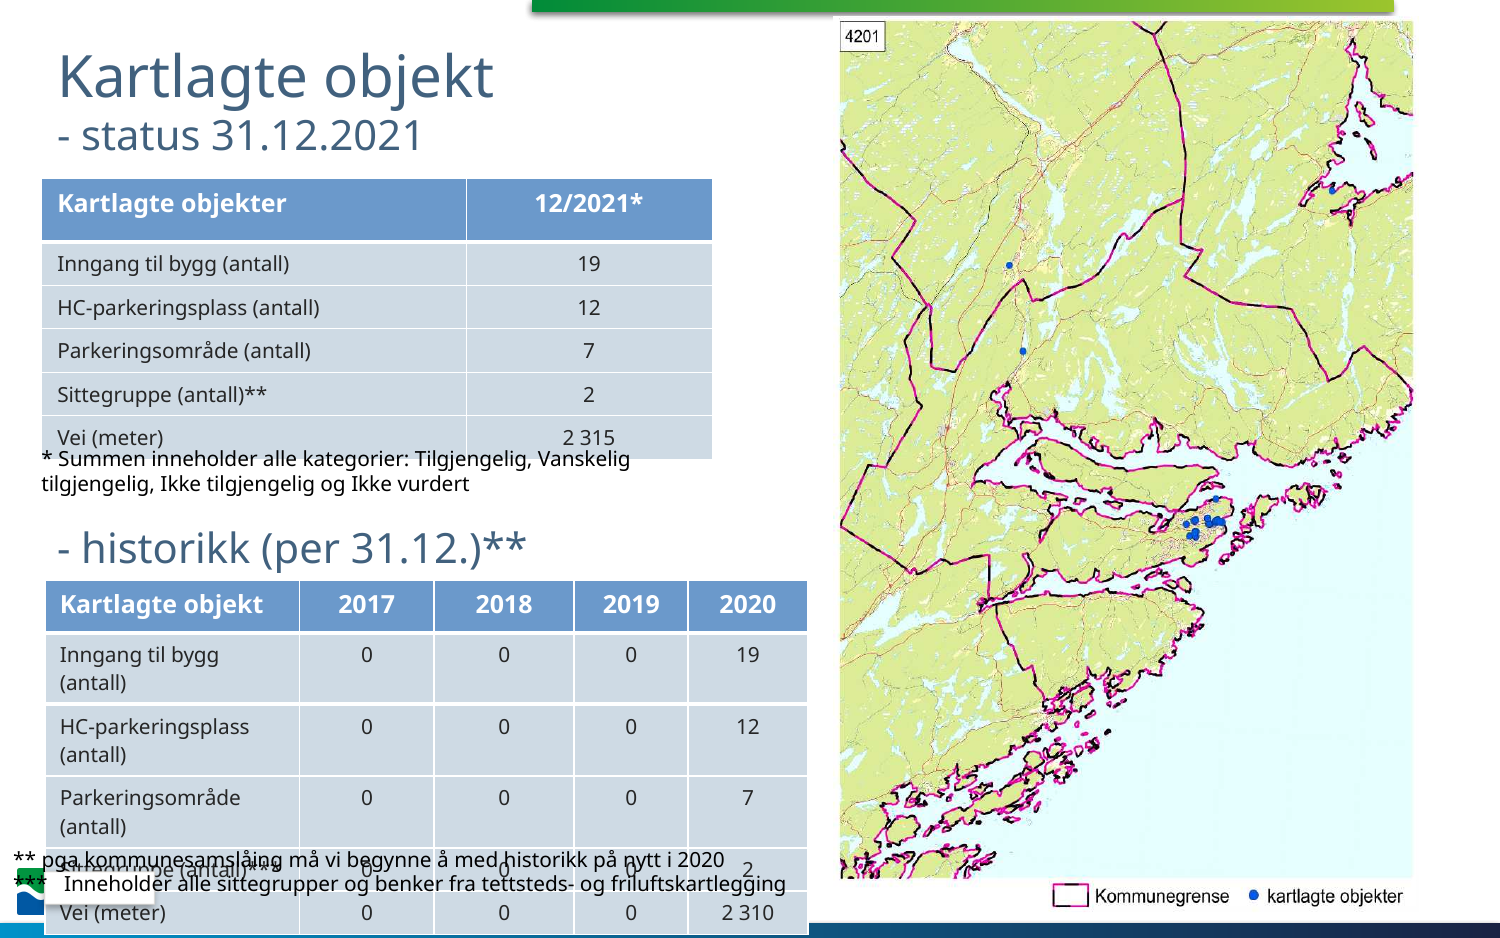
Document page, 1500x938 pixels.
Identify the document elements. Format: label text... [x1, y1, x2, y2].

table_header 2018 [435, 581, 573, 631]
table_cell 19 [689, 635, 807, 702]
table_cell 19 [467, 244, 712, 285]
table_cell 12 [689, 706, 807, 775]
table_cell 0 [575, 706, 687, 775]
table_cell 0 [300, 635, 433, 702]
table_cell 7 [467, 329, 712, 372]
table_cell Sittegruppe (antall)** [42, 373, 466, 415]
table_header 2017 [300, 581, 433, 631]
table_header Kartlagte objekt [46, 581, 299, 631]
table_header 2019 [575, 581, 687, 631]
table_cell Inngang til bygg (antall) [42, 244, 466, 285]
table_header 12/2021* [467, 179, 712, 240]
text_box * Summen inneholder alle kategorier: Tilgjengelig, Vanskelig tilgjengelig, Ikke tilgjengelig og Ikke vurdert [26, 438, 711, 504]
table_cell 0 [300, 706, 433, 775]
text_box Kartlagte objekt - status 31.12.2021 [42, 24, 828, 167]
table_cell 2 [467, 373, 712, 415]
table_cell 12 [467, 286, 712, 328]
table_cell 7 [689, 777, 807, 847]
table_cell HC-parkeringsplass (antall) [46, 706, 299, 775]
table_cell 0 [435, 635, 573, 702]
table_cell 0 [435, 706, 573, 775]
table_cell Vei (meter) [42, 416, 466, 438]
table_cell 0 [435, 904, 573, 934]
table_cell 2 315 [467, 416, 712, 459]
table_cell 0 [575, 777, 687, 838]
table_cell Parkeringsområde (antall) [46, 777, 299, 838]
table_cell Parkeringsområde (antall) [42, 329, 466, 372]
table_cell Inngang til bygg (antall) [46, 635, 299, 702]
text_box ** pga kommunesamslåing må vi begynne å med historikk på nytt i 2020 *** Inneholder alle sittegrupper og benker fra tettsteds- og friluftskartlegging [0, 838, 802, 904]
table_cell 0 [575, 635, 687, 702]
table_cell 2 310 [689, 892, 807, 934]
table_cell 0 [300, 904, 433, 934]
table_cell 0 [300, 777, 433, 838]
table_cell HC-parkeringsplass (antall) [42, 286, 466, 328]
picture [833, 16, 1419, 913]
table_cell 2 [802, 849, 807, 890]
table_cell 0 [575, 904, 687, 934]
text_box - historikk (per 31.12.)** [42, 496, 828, 580]
table_header 2020 [689, 581, 807, 631]
table_header Kartlagte objekter [42, 179, 466, 240]
table_cell 0 [435, 777, 573, 838]
table_cell Vei (meter) [46, 904, 299, 934]
